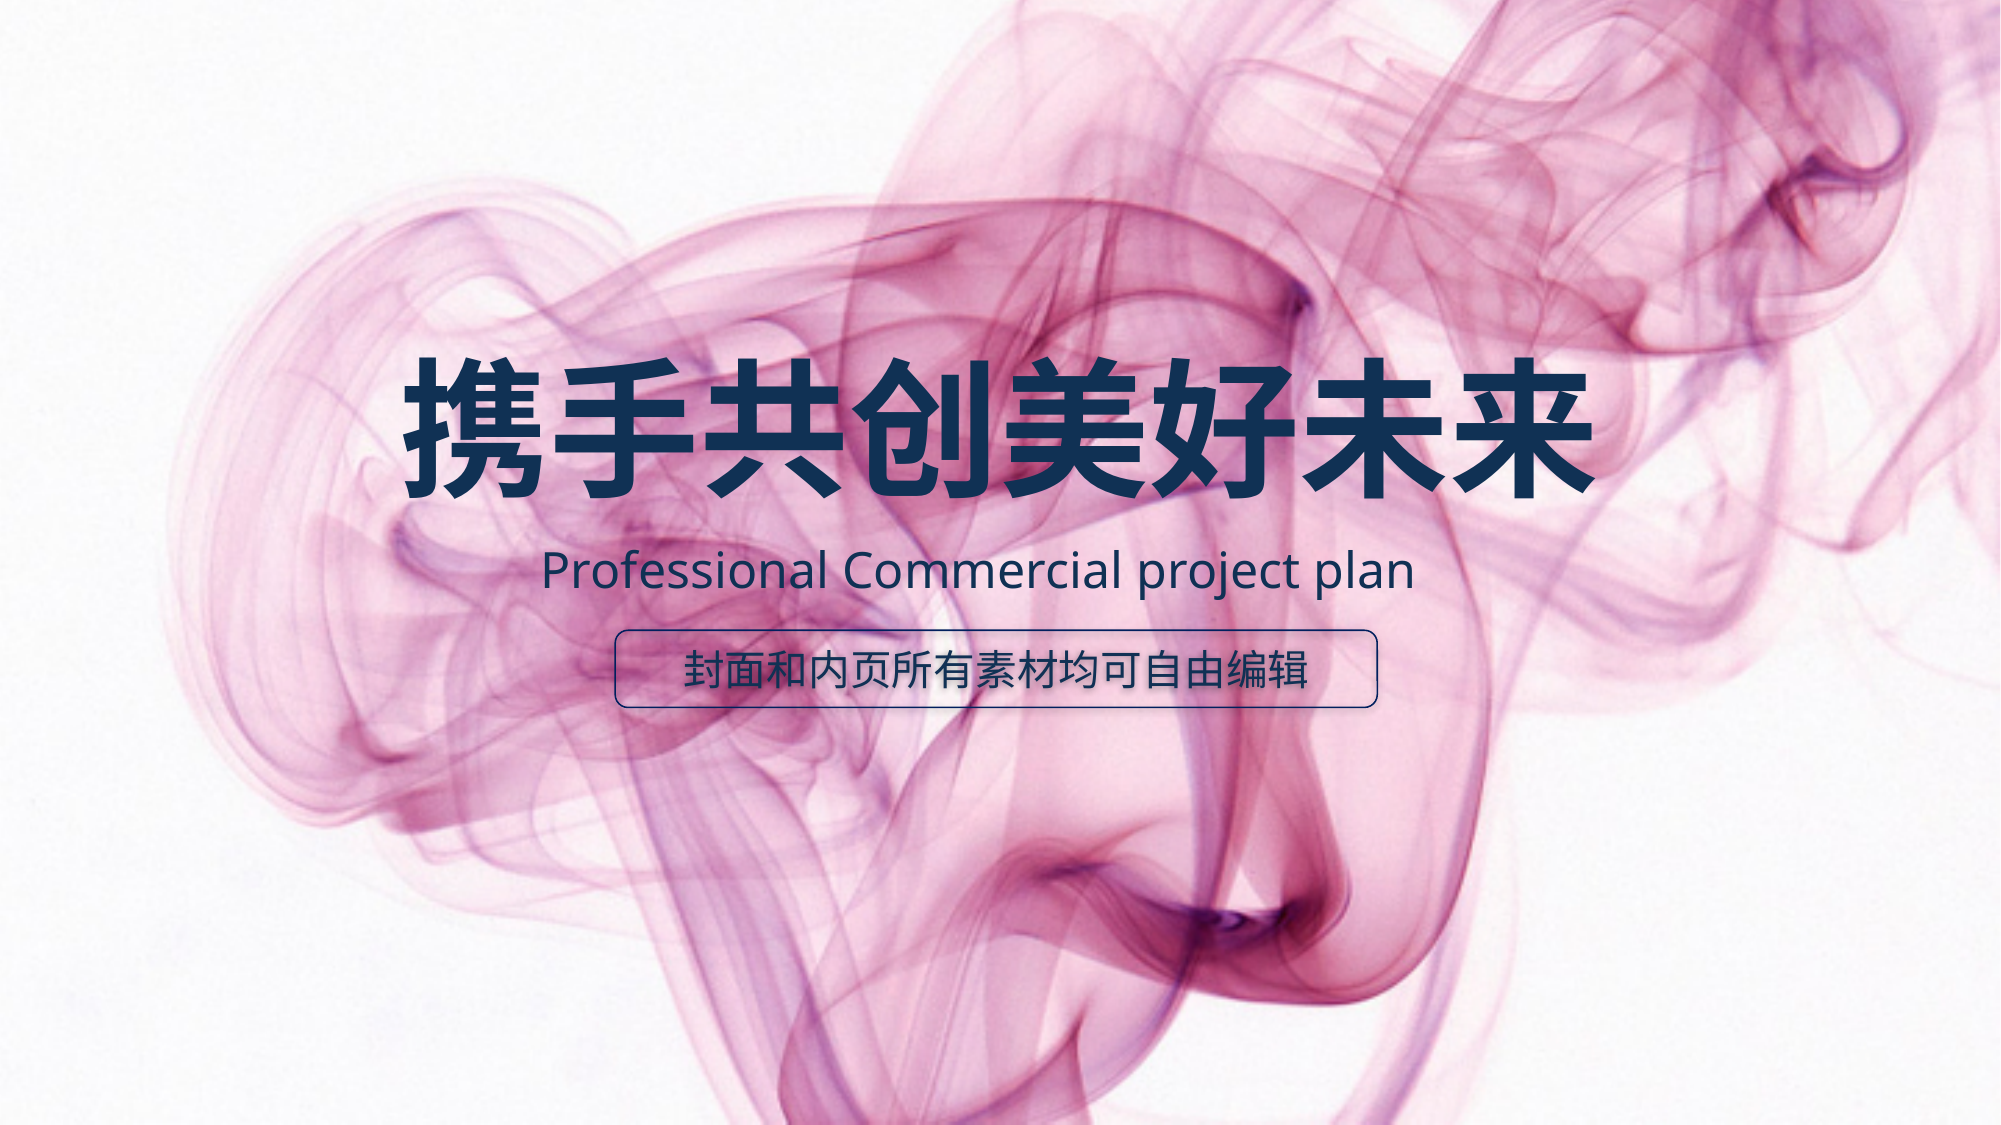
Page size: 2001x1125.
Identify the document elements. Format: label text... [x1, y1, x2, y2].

picture [0, 0, 2001, 1125]
text_box 携手共创美好未来 [385, 328, 1615, 523]
text_box Professional Commercial project plan [525, 531, 1585, 666]
text_box 封面和内页所有素材均可自由编辑 [614, 666, 1379, 709]
